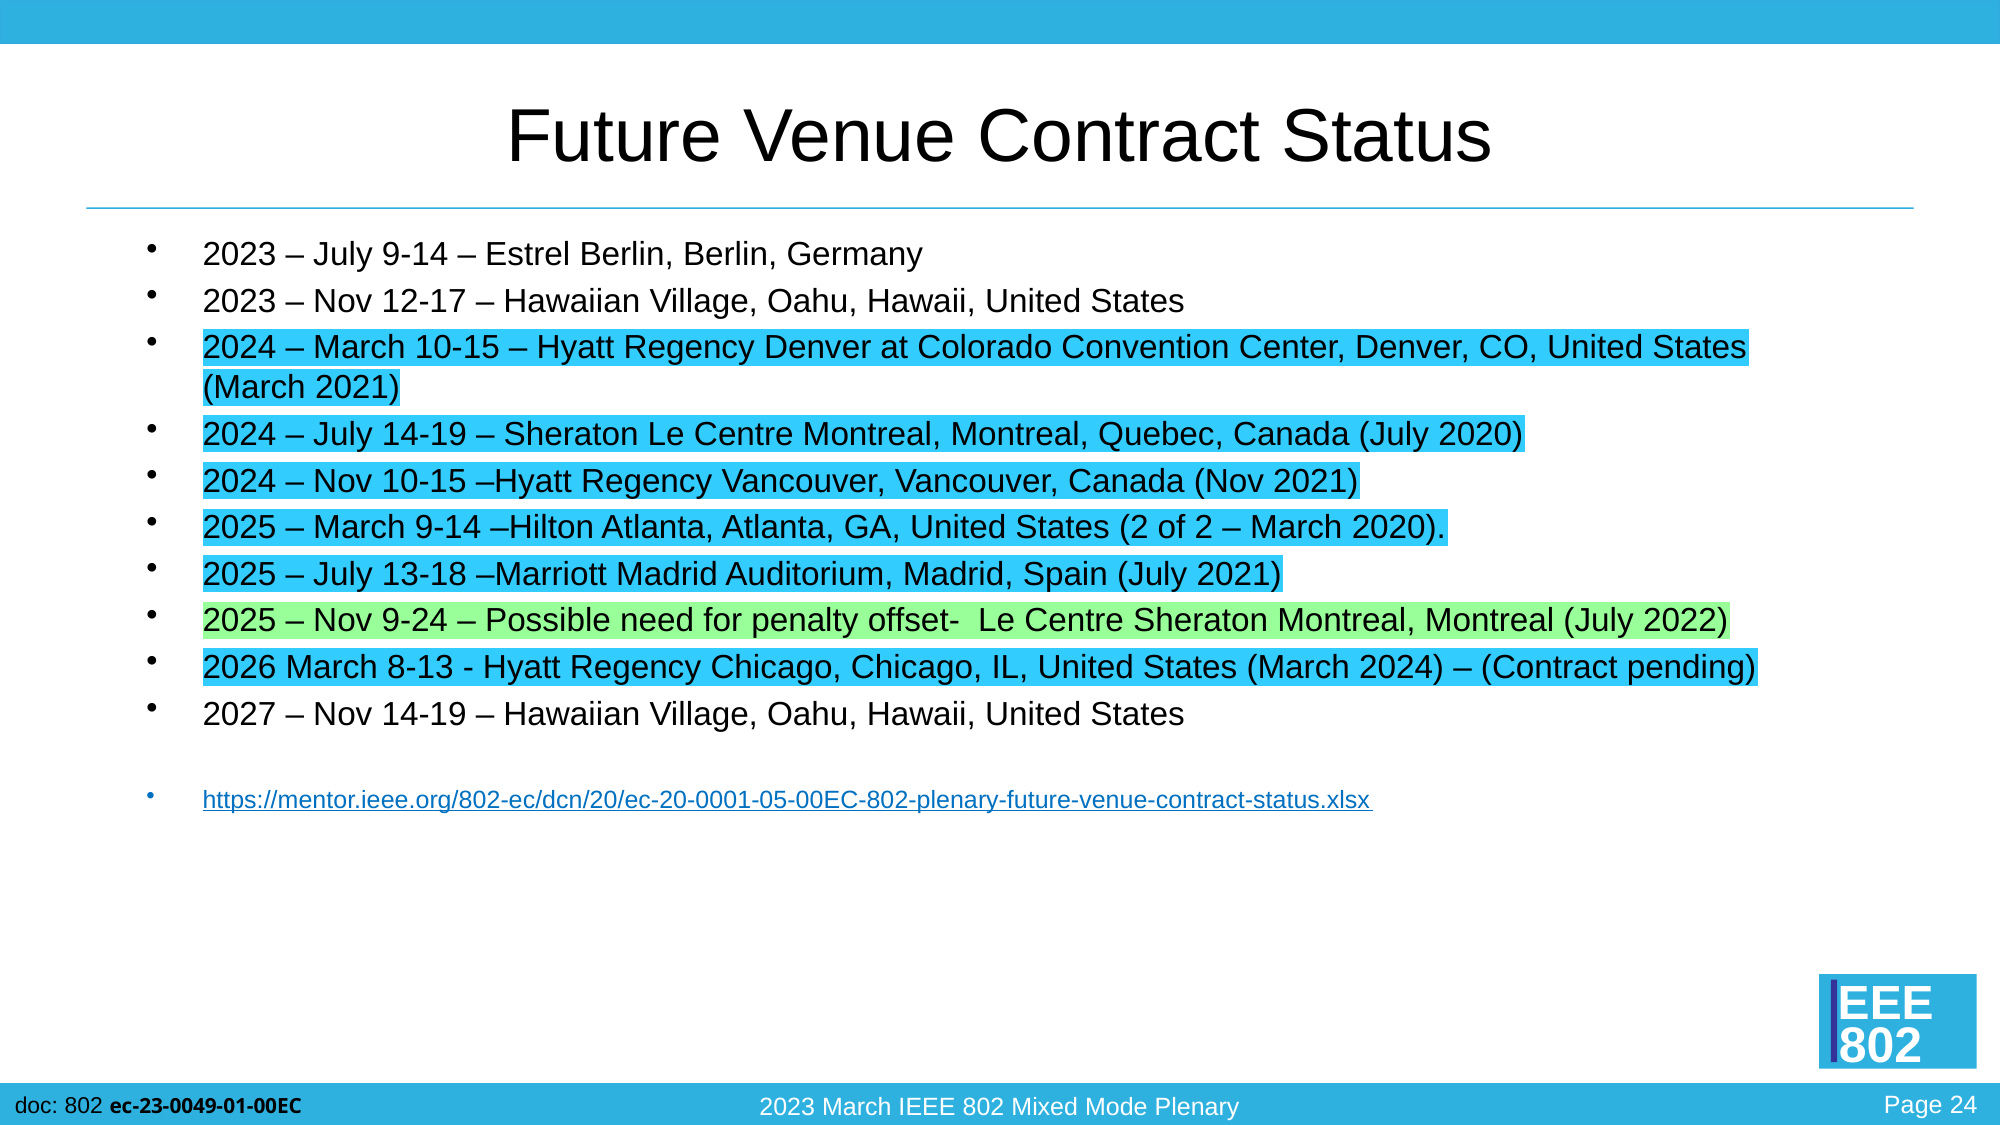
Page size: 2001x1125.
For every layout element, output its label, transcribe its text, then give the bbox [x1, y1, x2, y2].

list 2023 – July 9-14 – Estrel Berlin, Berlin, Germany 2023 – Nov 12-17 – Hawaiian Village, Oahu, Hawaii, United States 2024 – March 10-15 – Hyatt Regency Denver at Colorado Convention Center, Denver, CO, United States (March 2021) 2024 – July 14-19 – Sheraton Le Centre Montreal, Montreal, Quebec, Canada (July 2020) 2024 – Nov 10-15 –Hyatt Regency Vancouver, Vancouver, Canada (Nov 2021) 2025 – March 9-14 –Hilton Atlanta, Atlanta, GA, United States (2 of 2 – March 2020). 2025 – July 13-18 –Marriott Madrid Auditorium, Madrid, Spain (July 2021) 2025 – Nov 9-24 – Possible need for penalty offset- Le Centre Sheraton Montreal, Montreal (July 2022) 2026 March 8-13 - Hyatt Regency Chicago, Chicago, IL, United States (March 2024) – (Contract pending) 2027 – Nov 14-19 – Hawaiian Village, Oahu, Hawaii, United States https://mentor.ieee.org/802-ec/dcn/20/ec-20-0001-05-00EC-802-plenary-future-venue-contract-status.xlsx [131, 224, 1869, 988]
title Future Venue Contract Status [99, 66, 1900, 197]
